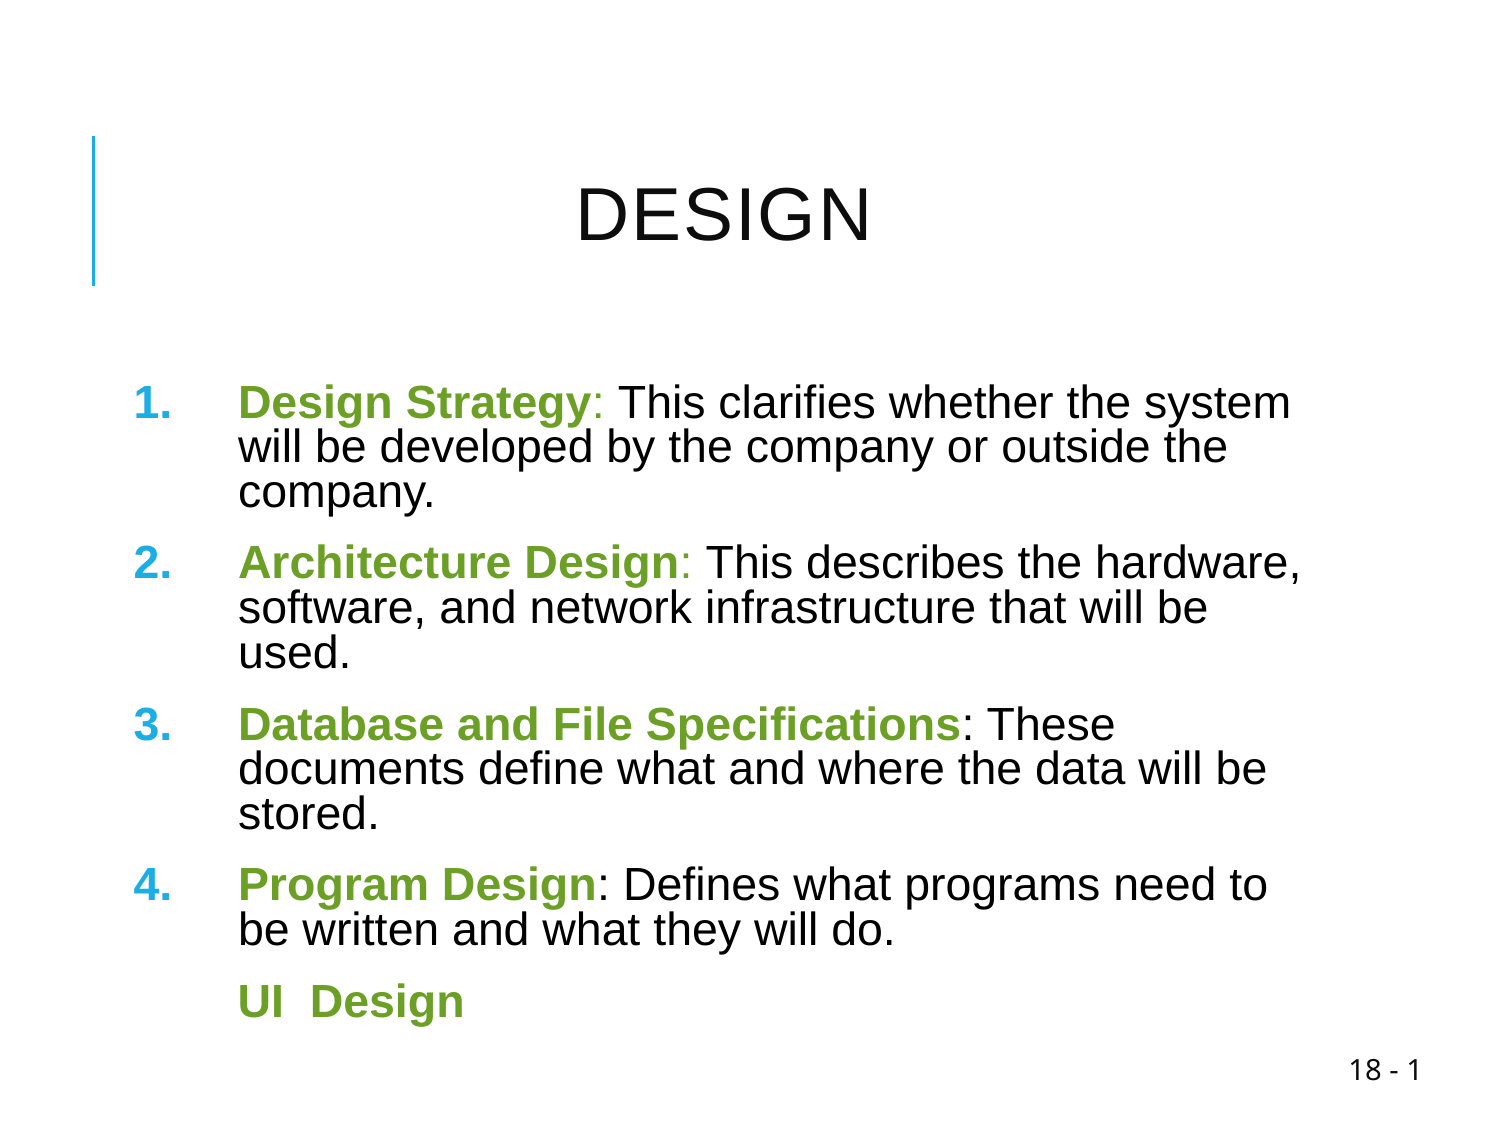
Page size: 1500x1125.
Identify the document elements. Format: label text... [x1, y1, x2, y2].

slide_number 1 - 18 [1333, 1061, 1454, 1107]
title Design [126, 96, 1322, 342]
list Design Strategy: This clarifies whether the system will be developed by the company or outside the company. Architecture Design: This describes the hardware, software, and network infrastructure that will be used. Database and File Specifications: These documents define what and where the data will be stored. Program Design: Defines what programs need to be written and what they will do. UI Design [126, 375, 1322, 1035]
